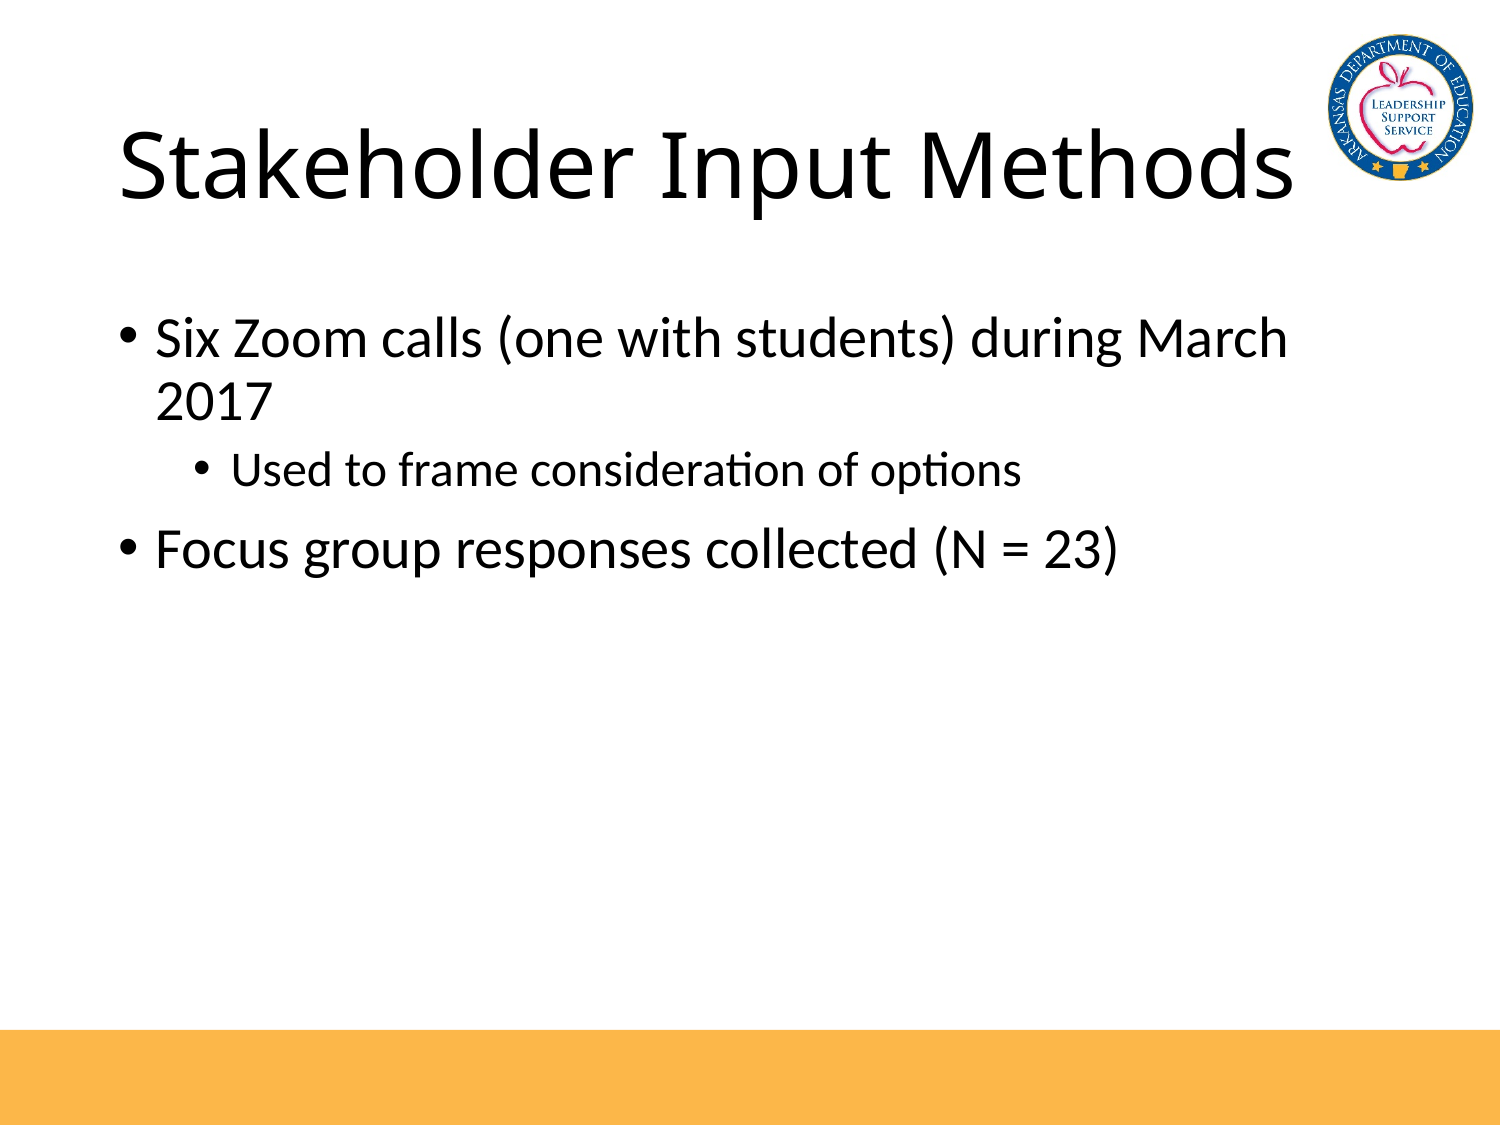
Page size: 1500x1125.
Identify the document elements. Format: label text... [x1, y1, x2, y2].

picture [1327, 34, 1478, 181]
list Six Zoom calls (one with students) during March 2017 Used to frame consideration of options Focus group responses collected (N = 23) [103, 299, 1397, 1014]
title Stakeholder Input Methods [103, 59, 1397, 278]
